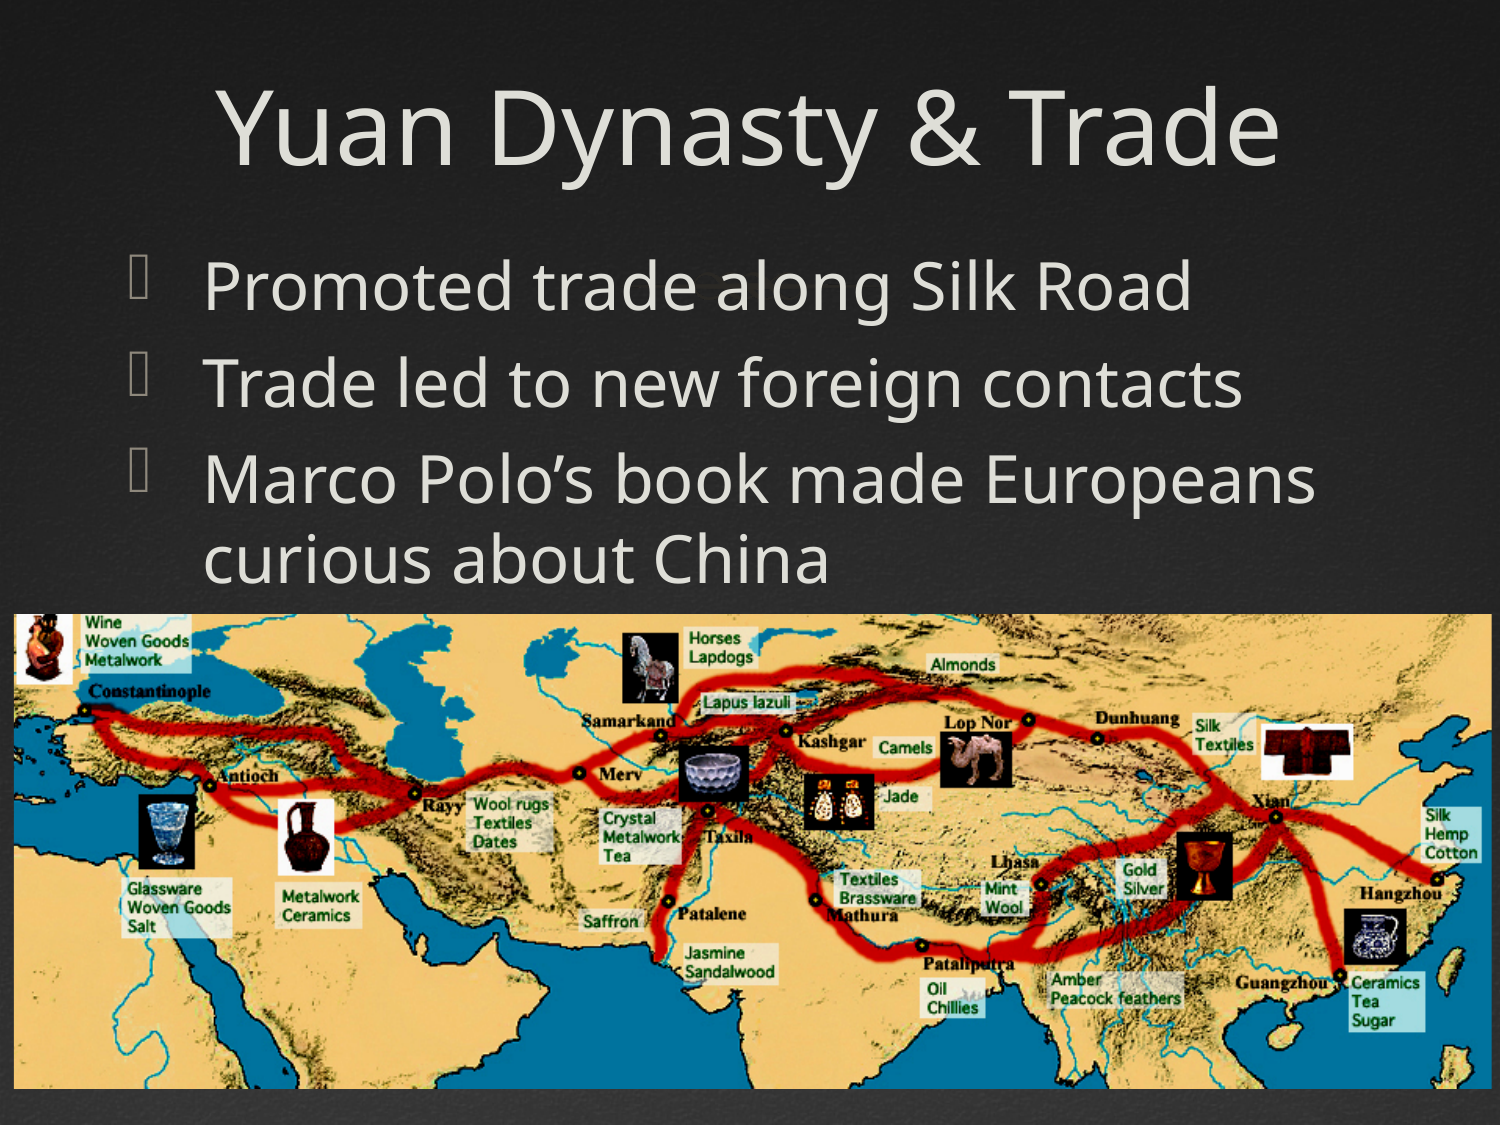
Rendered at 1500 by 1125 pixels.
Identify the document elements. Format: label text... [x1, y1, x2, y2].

picture [13, 613, 1493, 1090]
picture [76, 781, 84, 788]
list Promoted trade along Silk Road Trade led to new foreign contacts Marco Polo’s book made Europeans curious about China [112, 236, 1388, 611]
picture [1431, 1046, 1473, 1090]
picture [13, 749, 23, 763]
title Yuan Dynasty & Trade [112, 11, 1388, 236]
picture [1438, 948, 1465, 995]
picture [13, 794, 54, 804]
